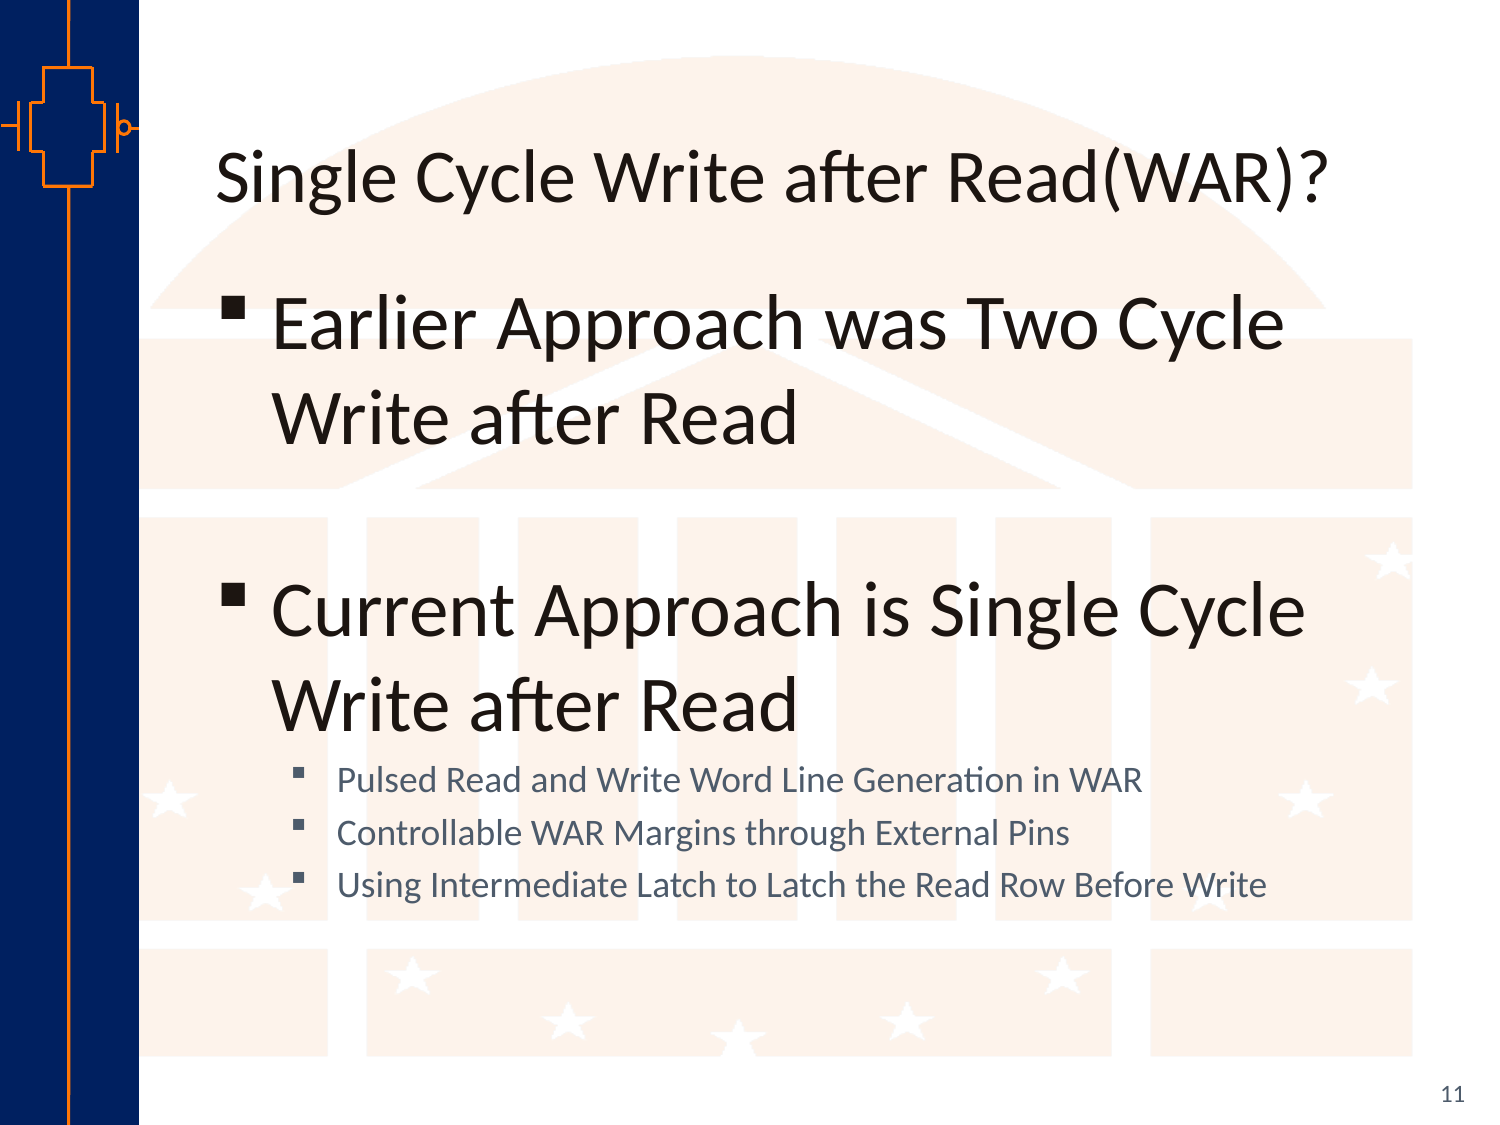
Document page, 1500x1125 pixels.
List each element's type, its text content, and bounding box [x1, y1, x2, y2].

title Single Cycle Write after Read(WAR)? [200, 37, 1388, 225]
slide_number 11 [1425, 1062, 1488, 1123]
list Earlier Approach was Two Cycle Write after Read Current Approach is Single Cycle Write after Read Pulsed Read and Write Word Line Generation in WAR Controllable WAR Margins through External Pins Using Intermediate Latch to Latch the Read Row Before Write [200, 262, 1425, 988]
